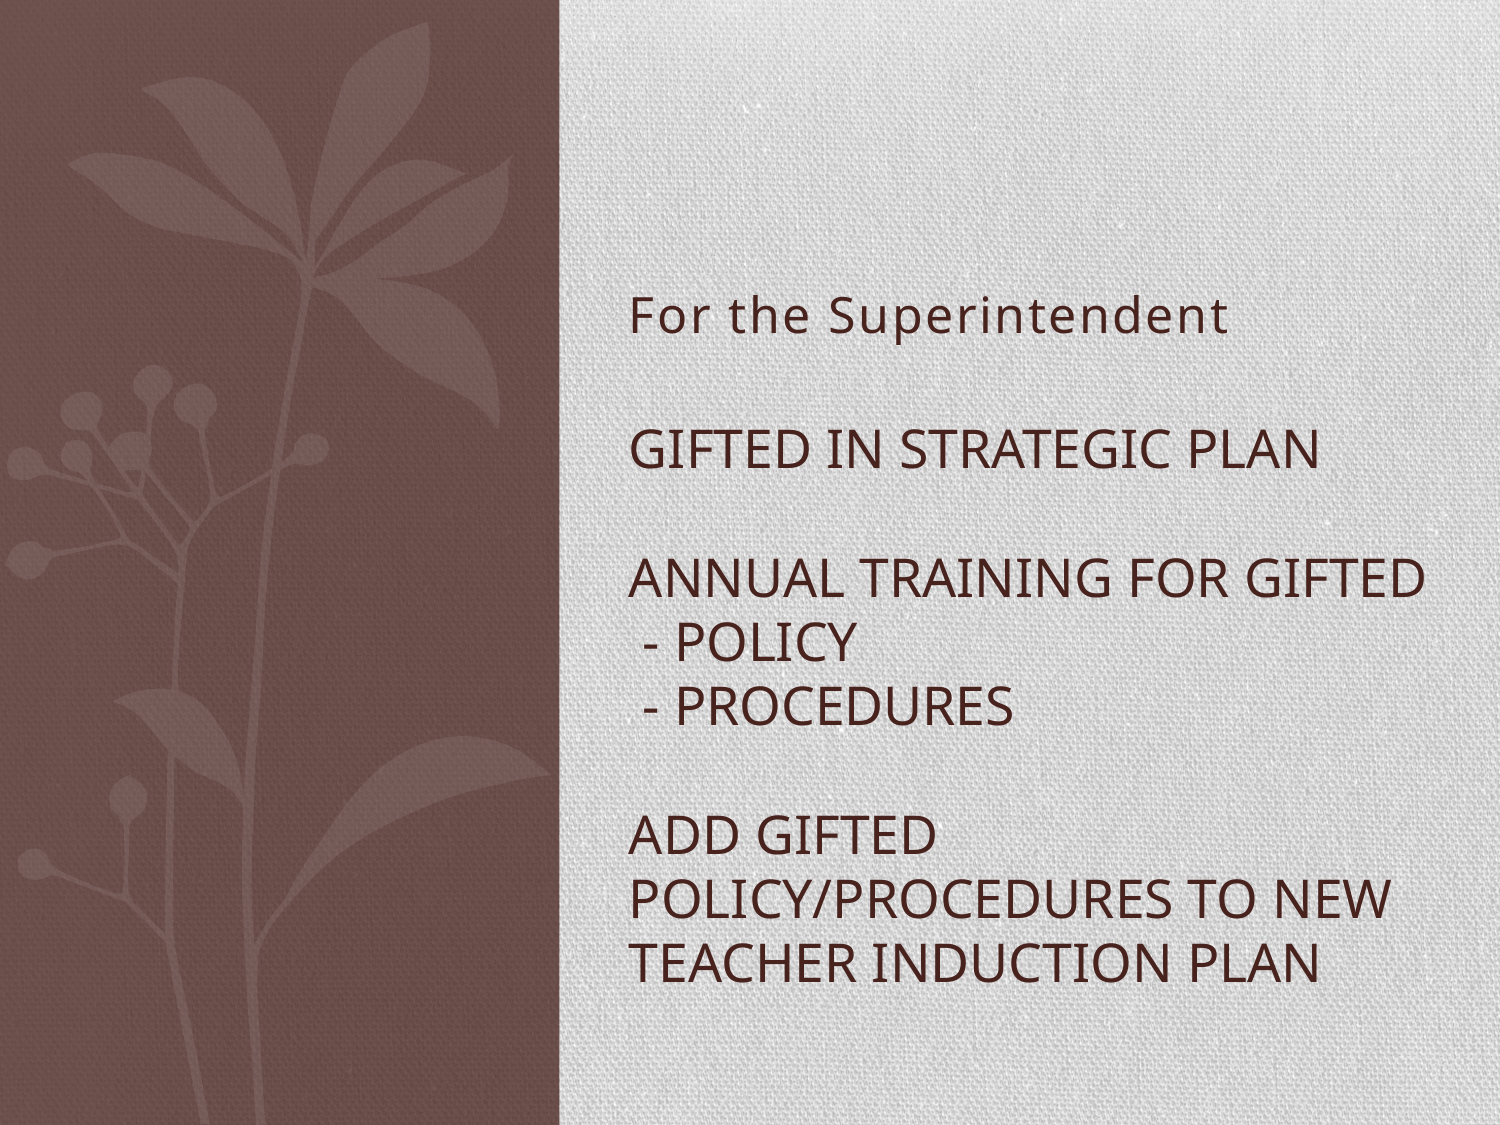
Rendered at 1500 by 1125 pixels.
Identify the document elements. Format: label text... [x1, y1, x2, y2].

subtitle For the Superintendent [614, 229, 1454, 352]
title Gifted in strategic Plan annual training for gifted - policy - procedures Add gifted policy/procedures to new teacher induction plan [614, 407, 1456, 1011]
